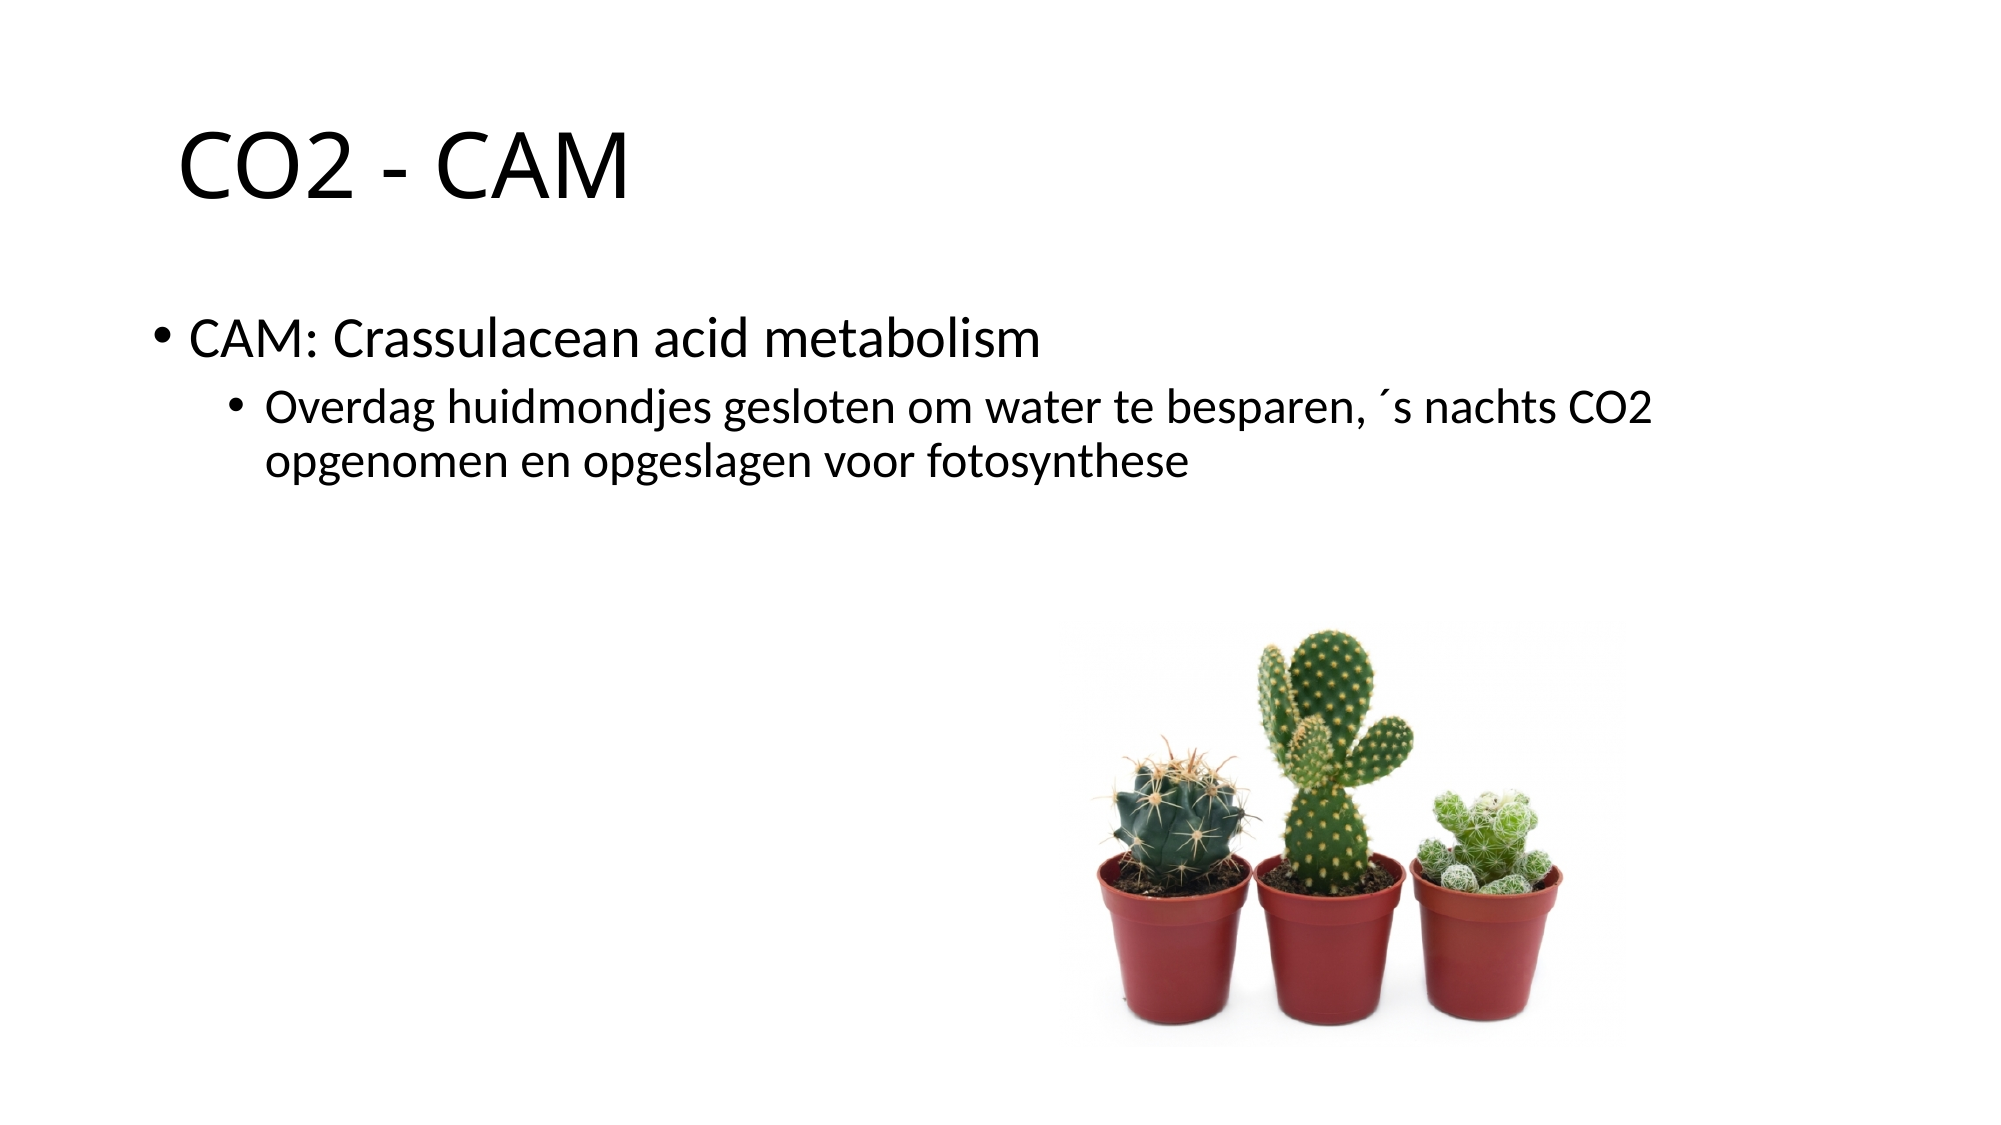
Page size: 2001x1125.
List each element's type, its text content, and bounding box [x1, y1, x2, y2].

title CO2 - CAM [137, 59, 1863, 278]
list CAM: Crassulacean acid metabolism Overdag huidmondjes gesloten om water te besparen, ´s nachts CO2 opgenomen en opgeslagen voor fotosynthese [137, 299, 1863, 1014]
picture [1059, 621, 1626, 1047]
